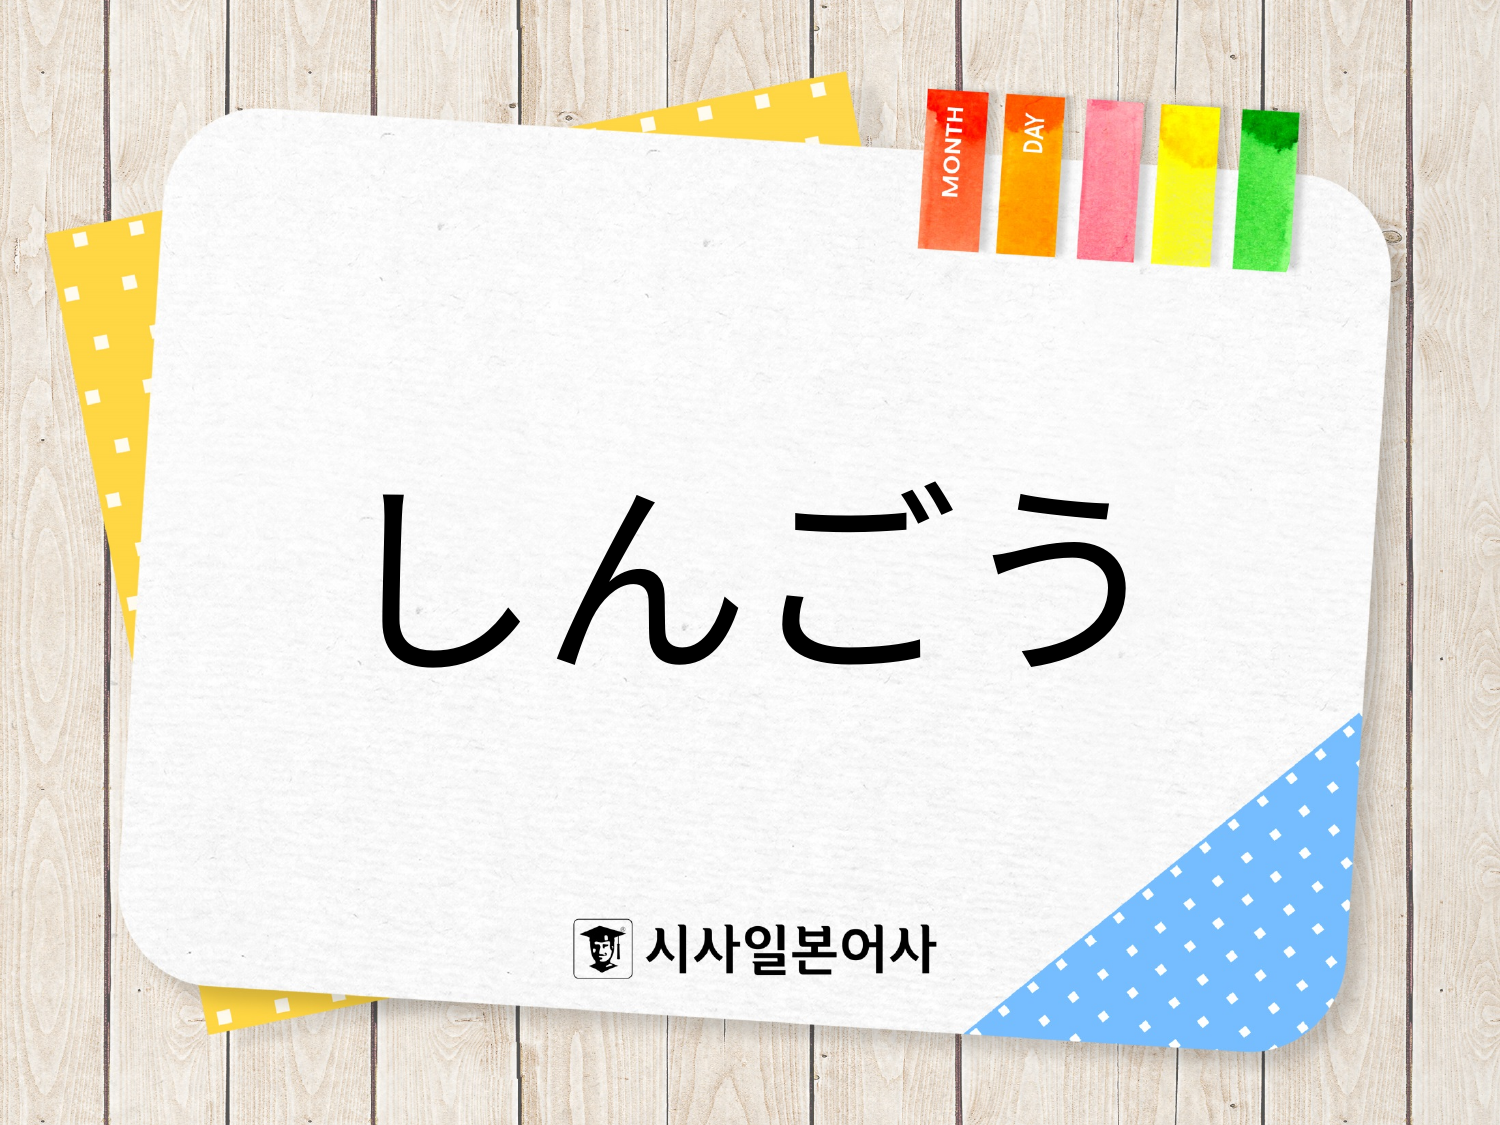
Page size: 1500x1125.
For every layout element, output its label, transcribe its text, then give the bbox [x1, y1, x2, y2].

title しんごう [75, 338, 1425, 811]
picture [0, 0, 1500, 1125]
